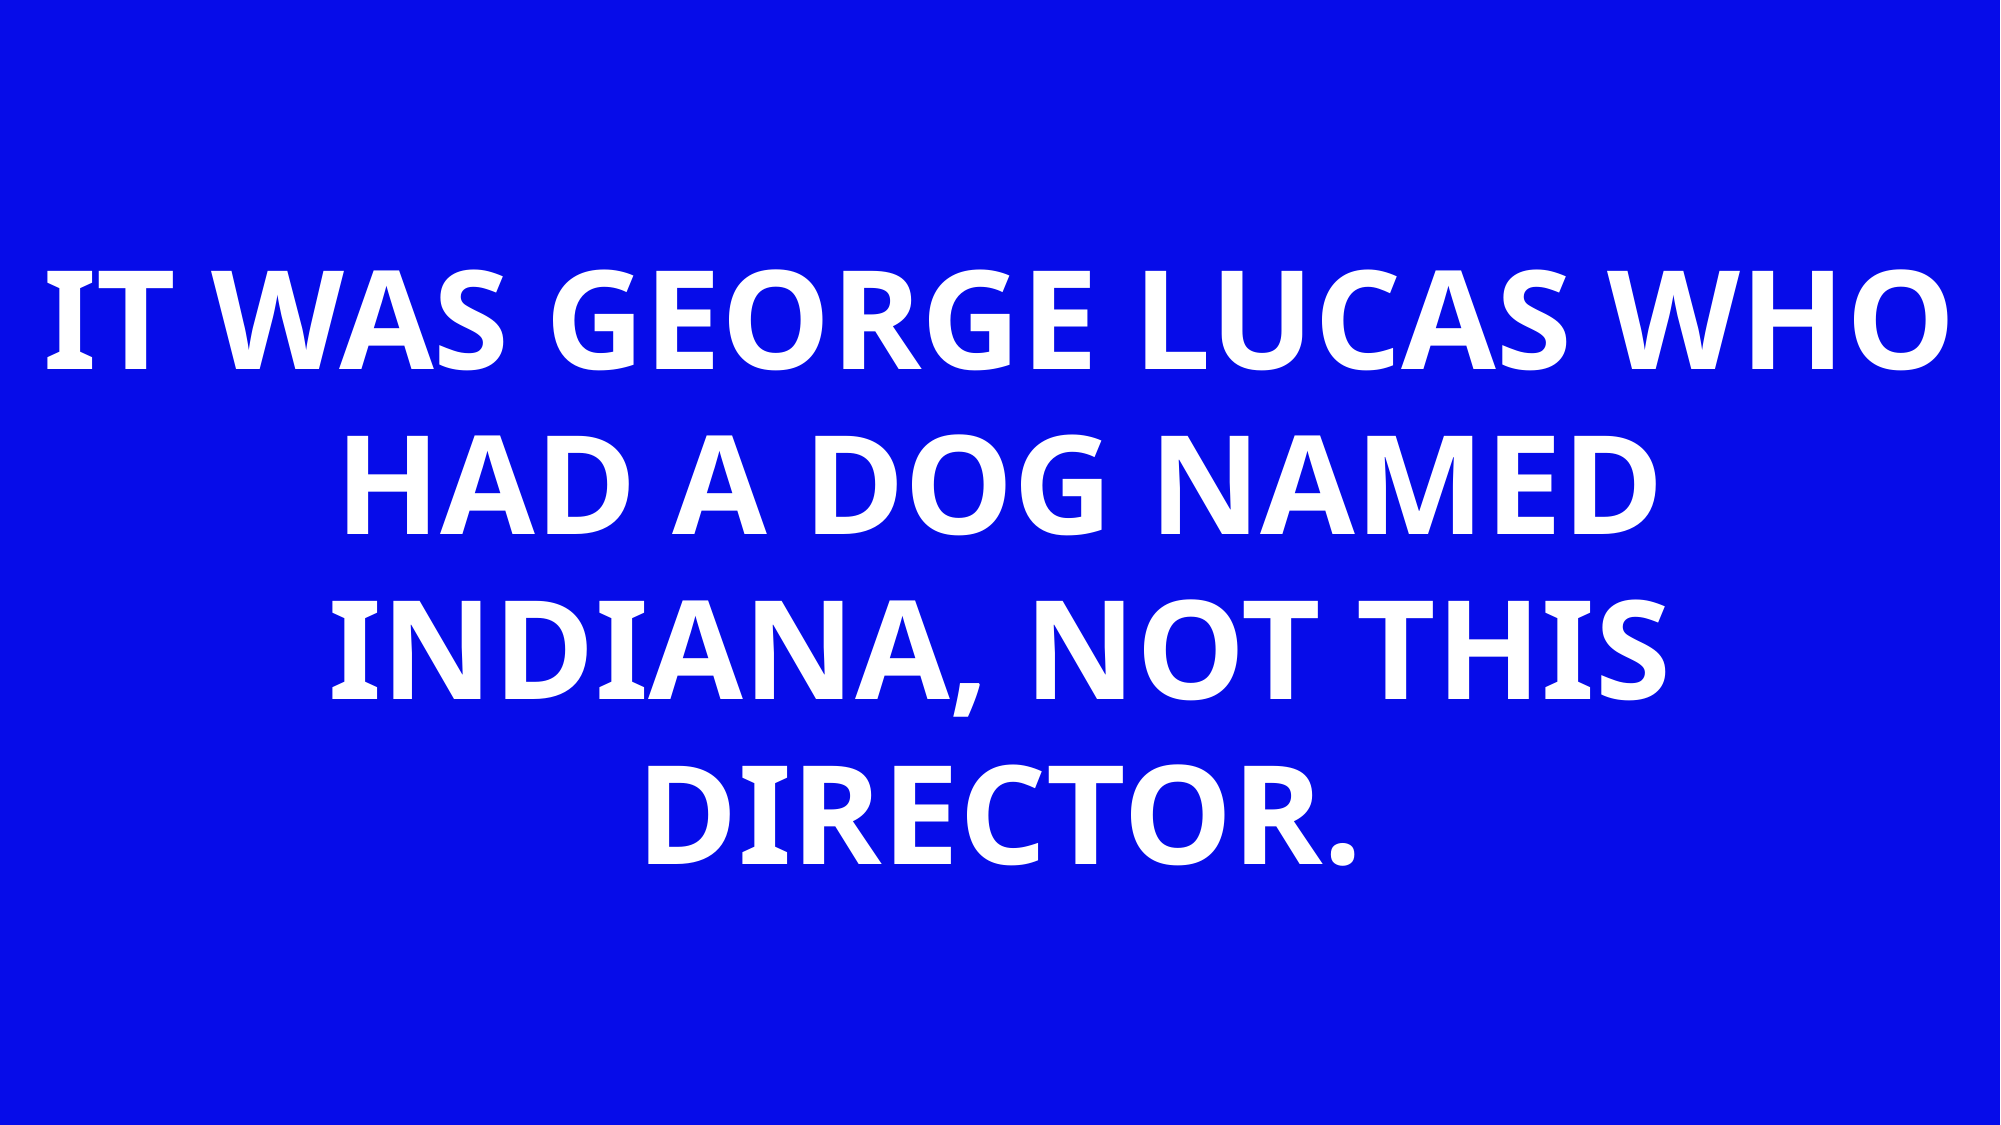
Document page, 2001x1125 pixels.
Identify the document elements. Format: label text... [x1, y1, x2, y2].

text_box IT WAS GEORGE LUCAS WHO HAD A DOG NAMED INDIANA, NOT THIS DIRECTOR. [0, 0, 2000, 1125]
